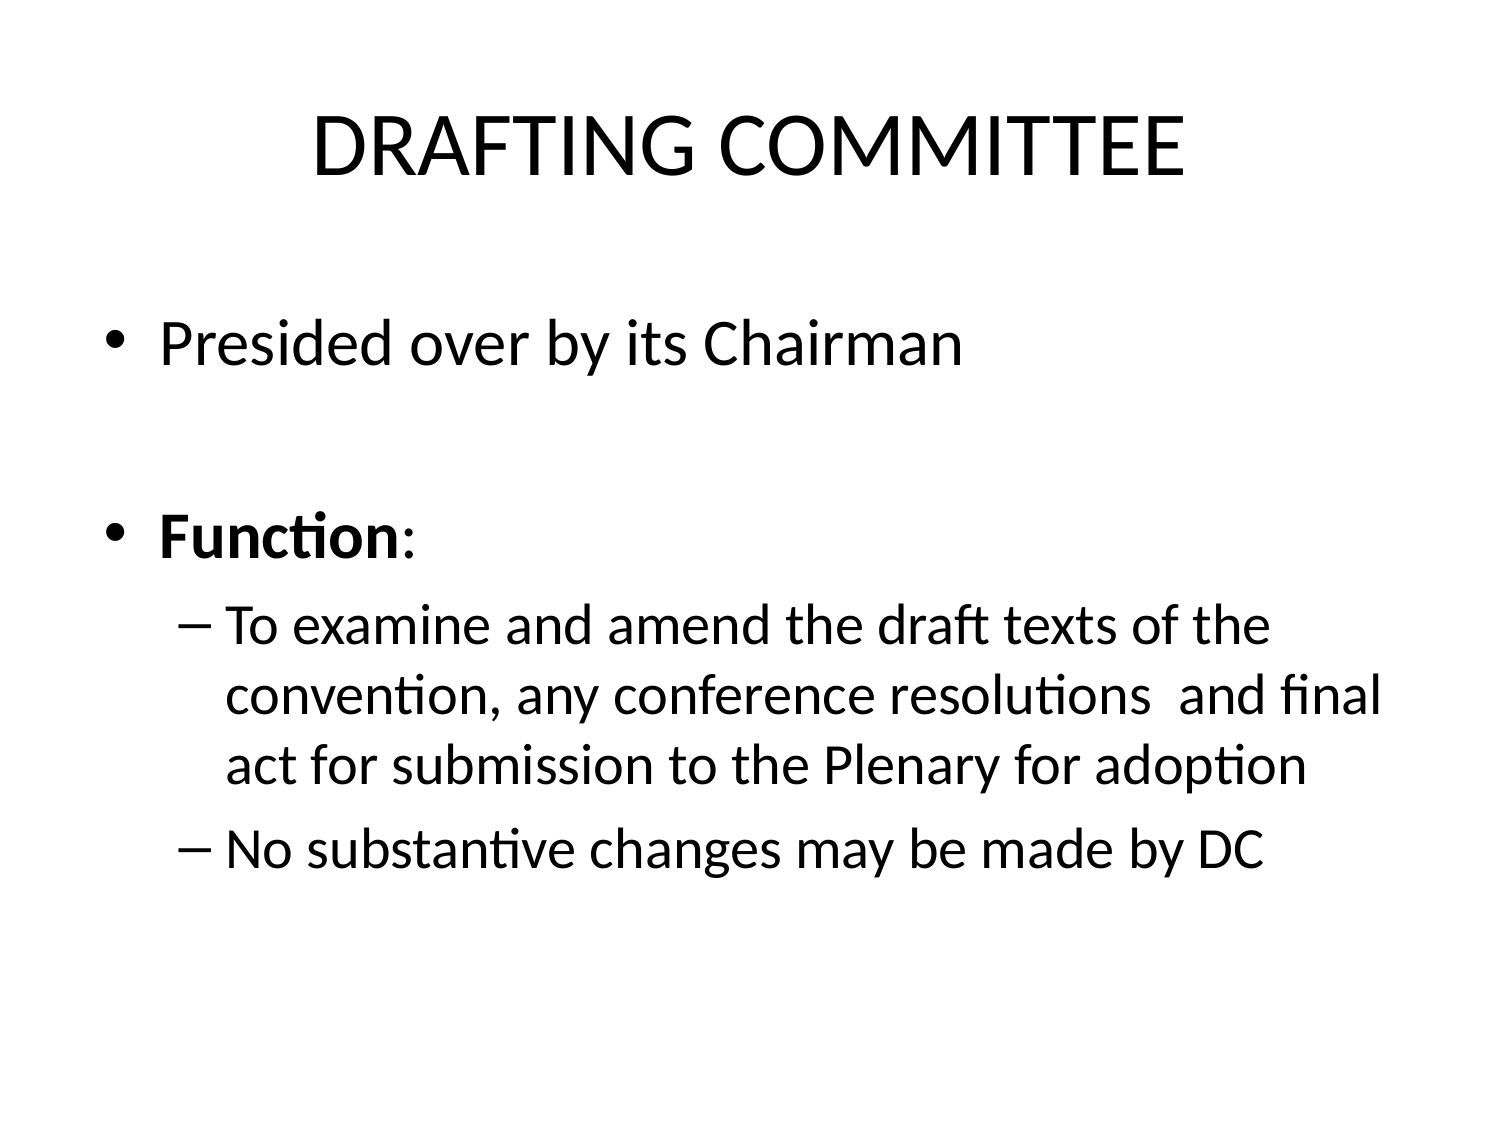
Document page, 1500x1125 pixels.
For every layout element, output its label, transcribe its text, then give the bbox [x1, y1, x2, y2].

list Presided over by its Chairman Function: To examine and amend the draft texts of the convention, any conference resolutions and final act for submission to the Plenary for adoption No substantive changes may be made by DC [88, 290, 1439, 1034]
title DRAFTING COMMITTEE [75, 45, 1425, 233]
